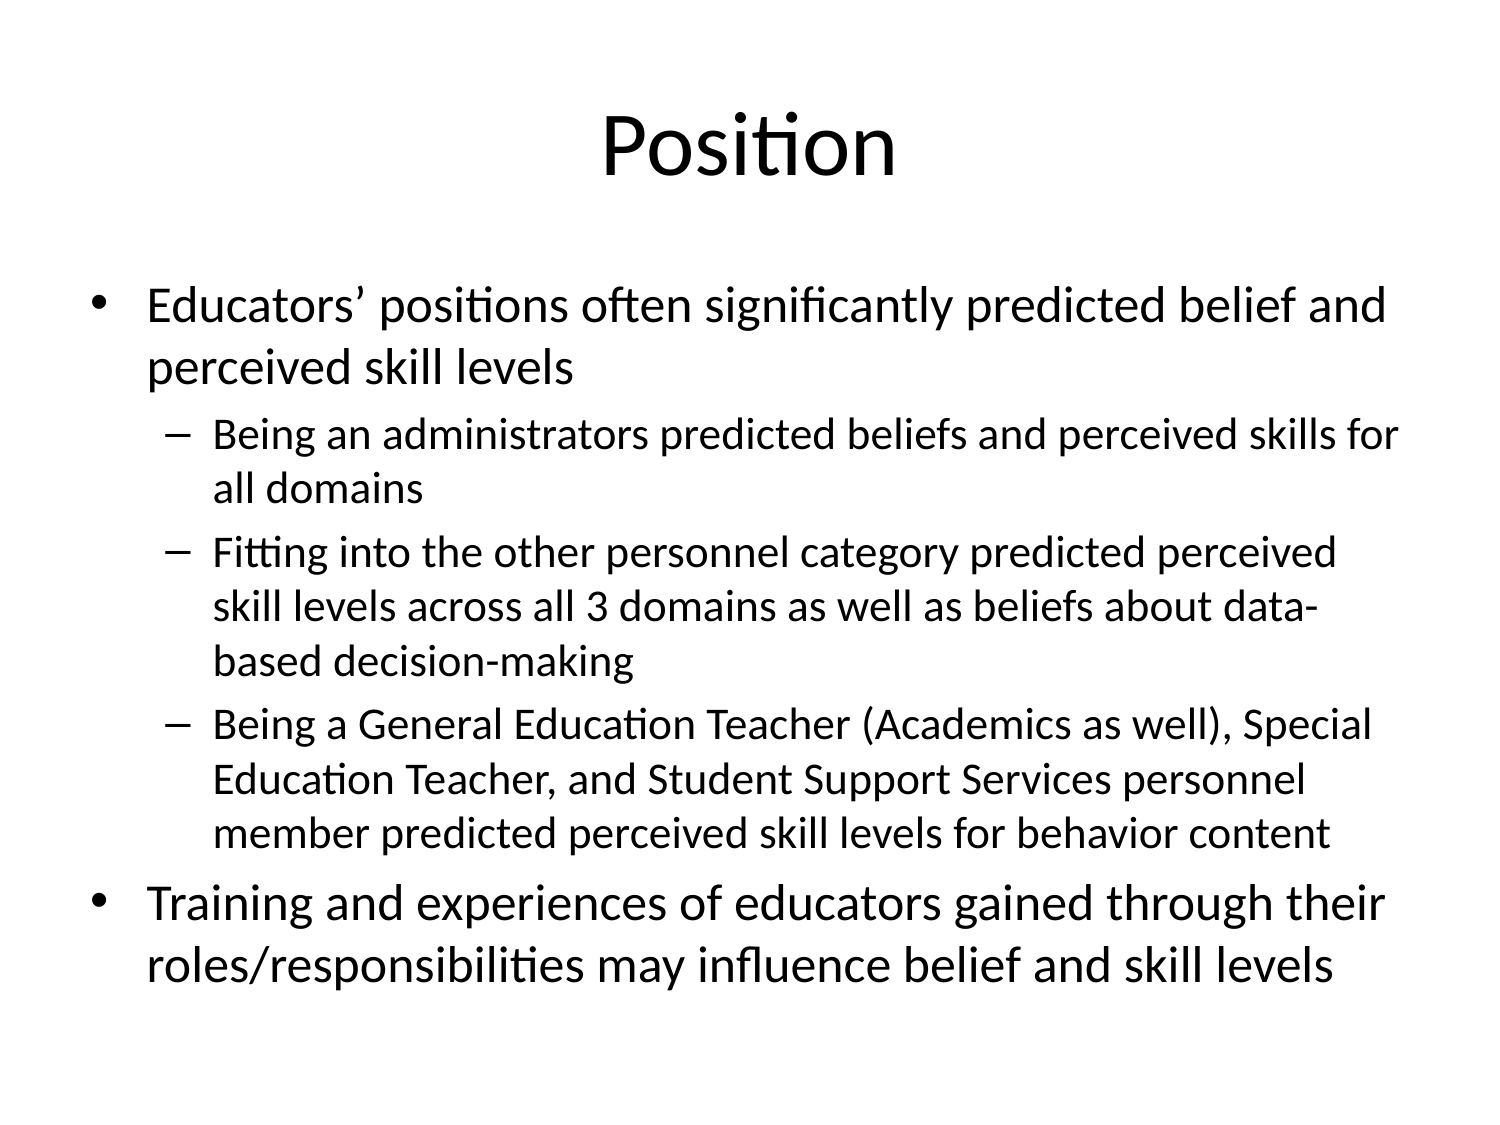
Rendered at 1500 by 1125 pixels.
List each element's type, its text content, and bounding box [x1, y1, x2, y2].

title Position [75, 45, 1425, 233]
list Educators’ positions often significantly predicted belief and perceived skill levels Being an administrators predicted beliefs and perceived skills for all domains Fitting into the other personnel category predicted perceived skill levels across all 3 domains as well as beliefs about data-based decision-making Being a General Education Teacher (Academics as well), Special Education Teacher, and Student Support Services personnel member predicted perceived skill levels for behavior content Training and experiences of educators gained through their roles/responsibilities may influence belief and skill levels [75, 262, 1425, 1005]
